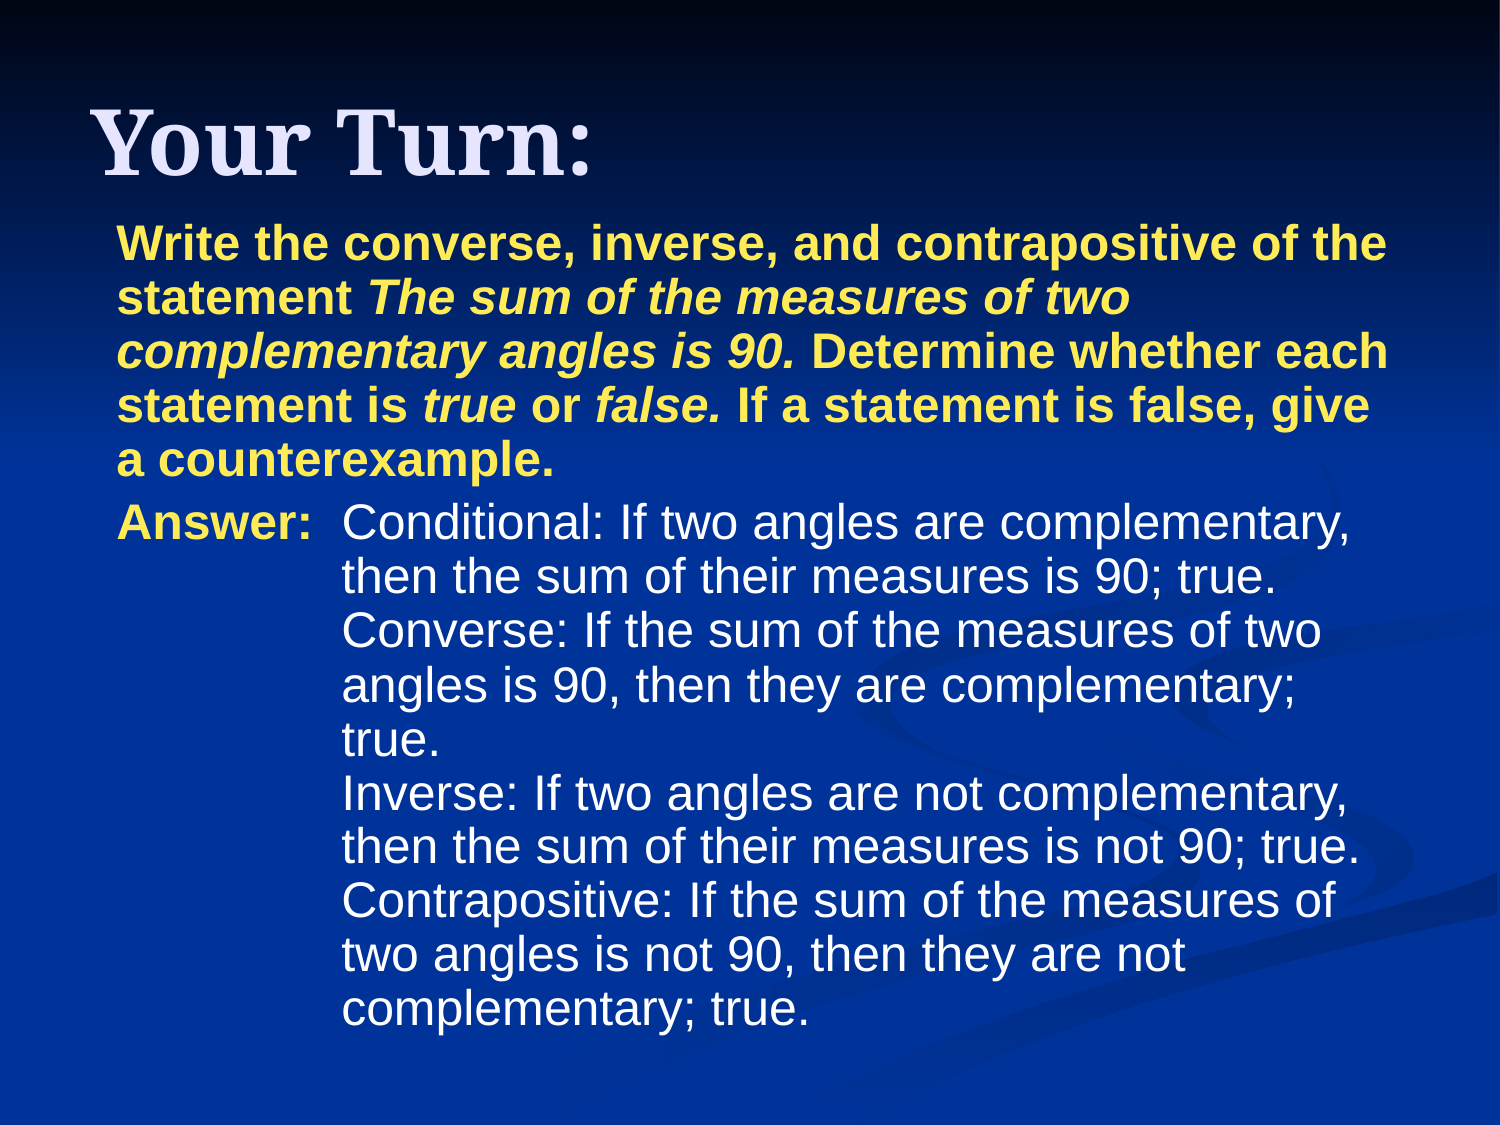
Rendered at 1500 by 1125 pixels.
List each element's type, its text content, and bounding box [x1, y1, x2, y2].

text_box Answer: Conditional: If two angles are complementary, then the sum of their measures is 90; true. Converse: If the sum of the measures of two angles is 90, then they are complementary; true. Inverse: If two angles are not complementary, then the sum of their measures is not 90; true. Contrapositive: If the sum of the measures of two angles is not 90, then they are not complementary; true. [101, 489, 1399, 568]
text_box Write the converse, inverse, and contrapositive of the statement The sum of the measures of two complementary angles is 90. Determine whether each statement is true or false. If a statement is false, give a counterexample. [101, 233, 1418, 288]
title Your Turn: [74, 44, 1426, 233]
